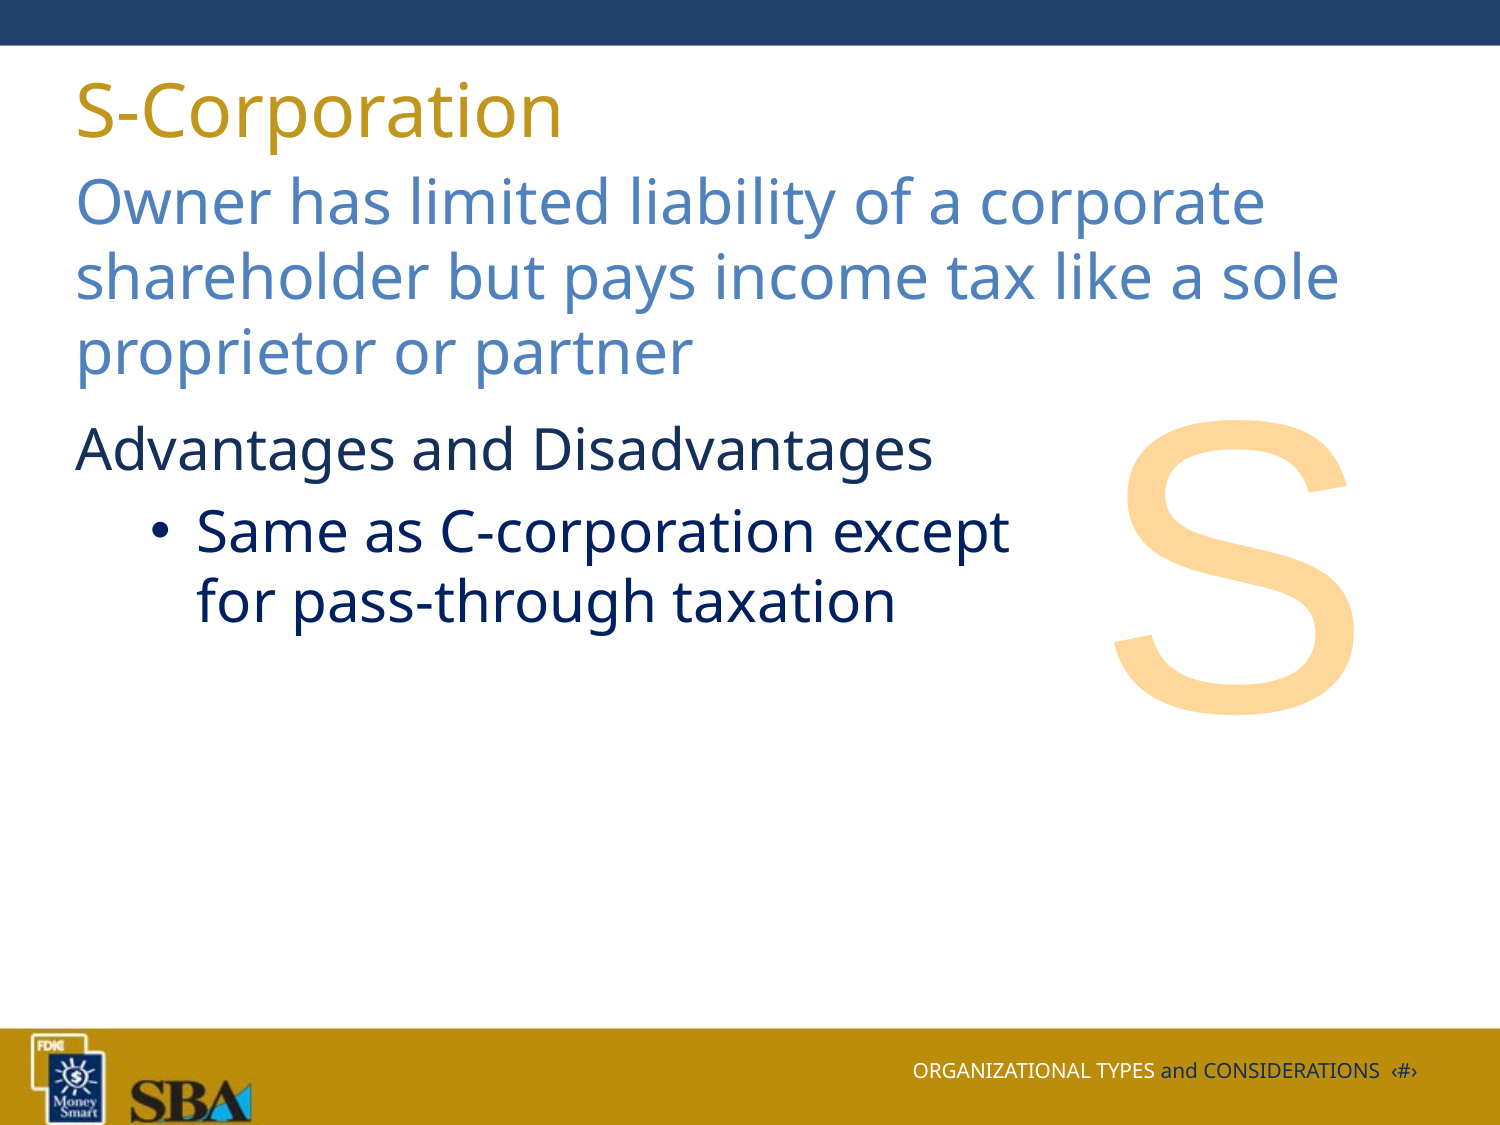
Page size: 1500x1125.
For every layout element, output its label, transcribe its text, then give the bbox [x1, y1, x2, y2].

list Owner has limited liability of a corporate shareholder but pays income tax like a sole proprietor or partner Advantages and Disadvantages Same as C-corporation except for pass-through taxation [74, 161, 1463, 1001]
title S-Corporation [74, 61, 1426, 161]
text_box S [1088, 287, 1382, 803]
picture [0, 0, 1500, 1125]
